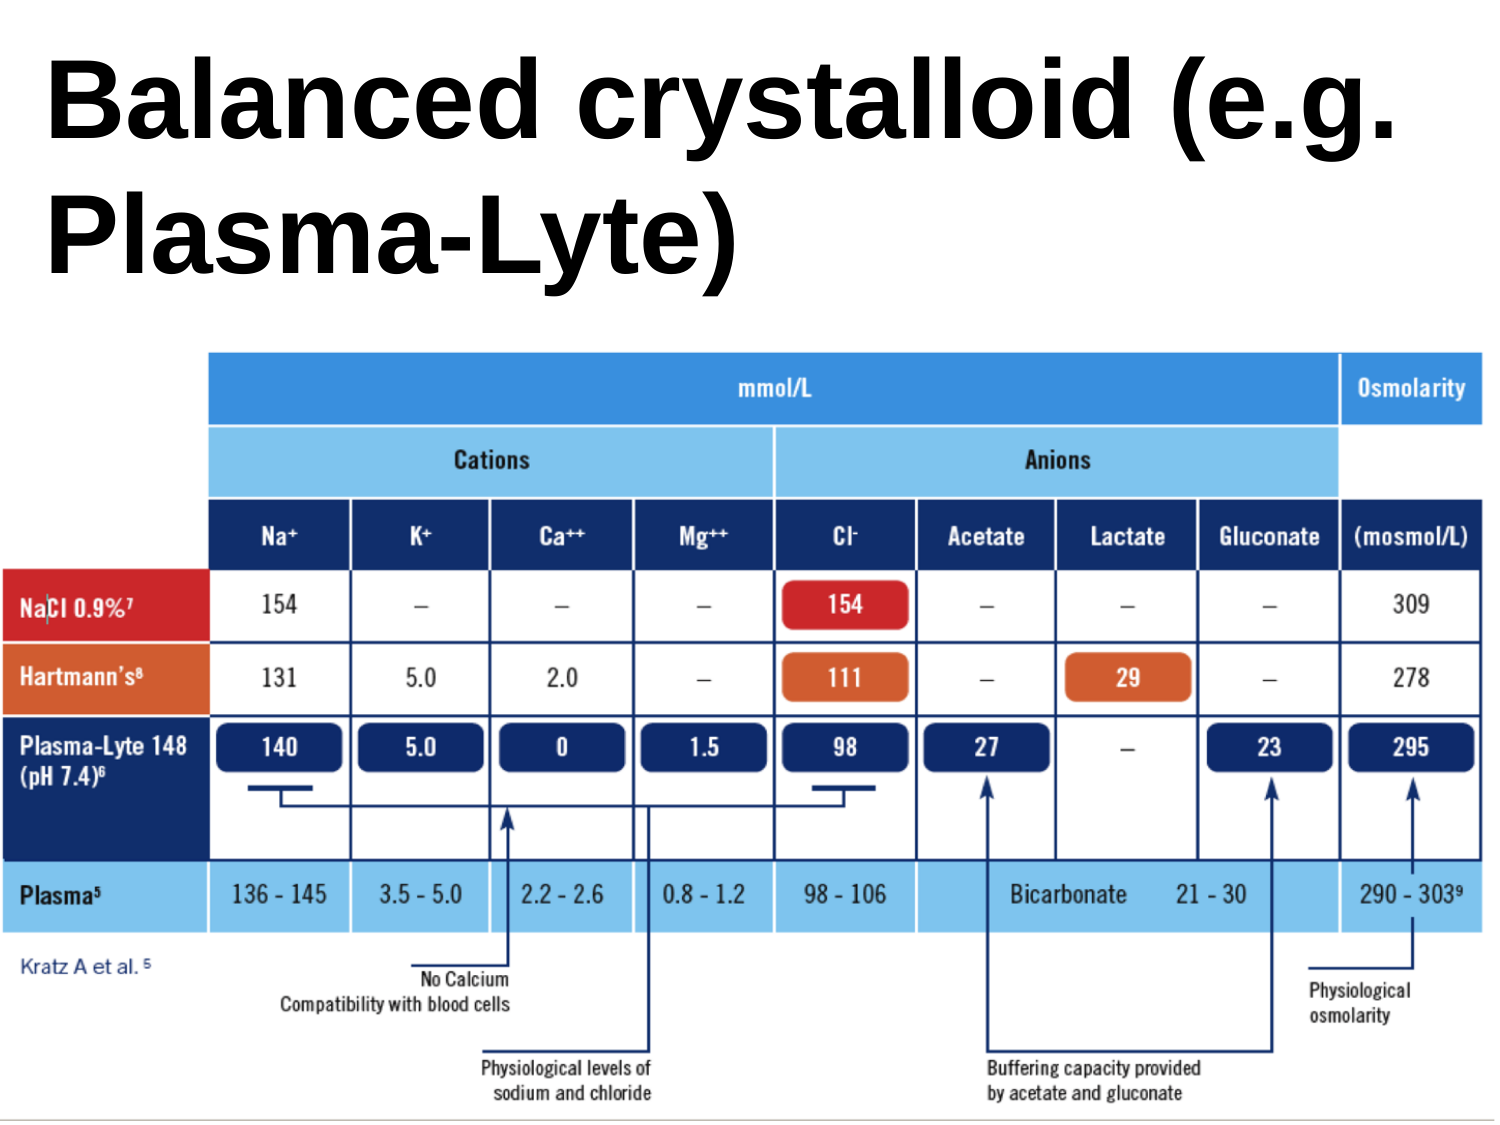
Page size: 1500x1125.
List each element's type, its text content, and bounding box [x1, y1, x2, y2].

text_box Balanced crystalloid (e.g. Plasma-Lyte) [29, 19, 1447, 304]
picture [0, 325, 1495, 1121]
